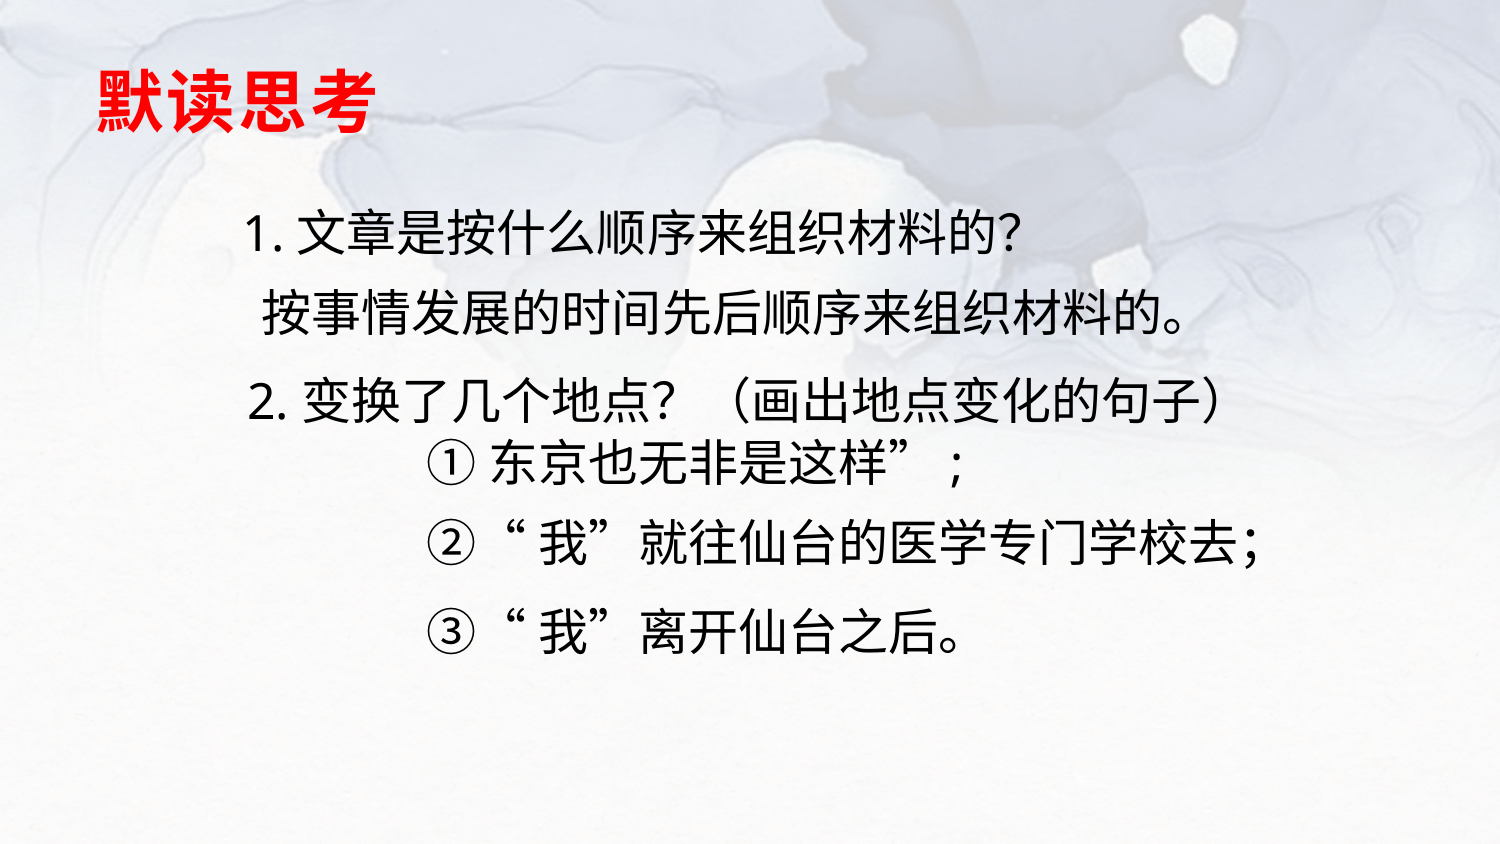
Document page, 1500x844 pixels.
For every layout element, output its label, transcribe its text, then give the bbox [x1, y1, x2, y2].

text_box 按事情发展的时间先后顺序来组织材料的。 [250, 275, 1224, 347]
text_box ①东京也无非是这样”; [415, 426, 1204, 498]
text_box ②“我”就往仙台的医学专门学校去； [415, 505, 1311, 577]
text_box ③“我”离开仙台之后。 [415, 594, 954, 666]
text_box 2.变换了几个地点？（画出地点变化的句子） [235, 364, 1343, 436]
text_box 1.文章是按什么顺序来组织材料的？ [231, 195, 1059, 267]
picture [0, 0, 1500, 844]
title 默读思考 [82, 54, 1418, 109]
